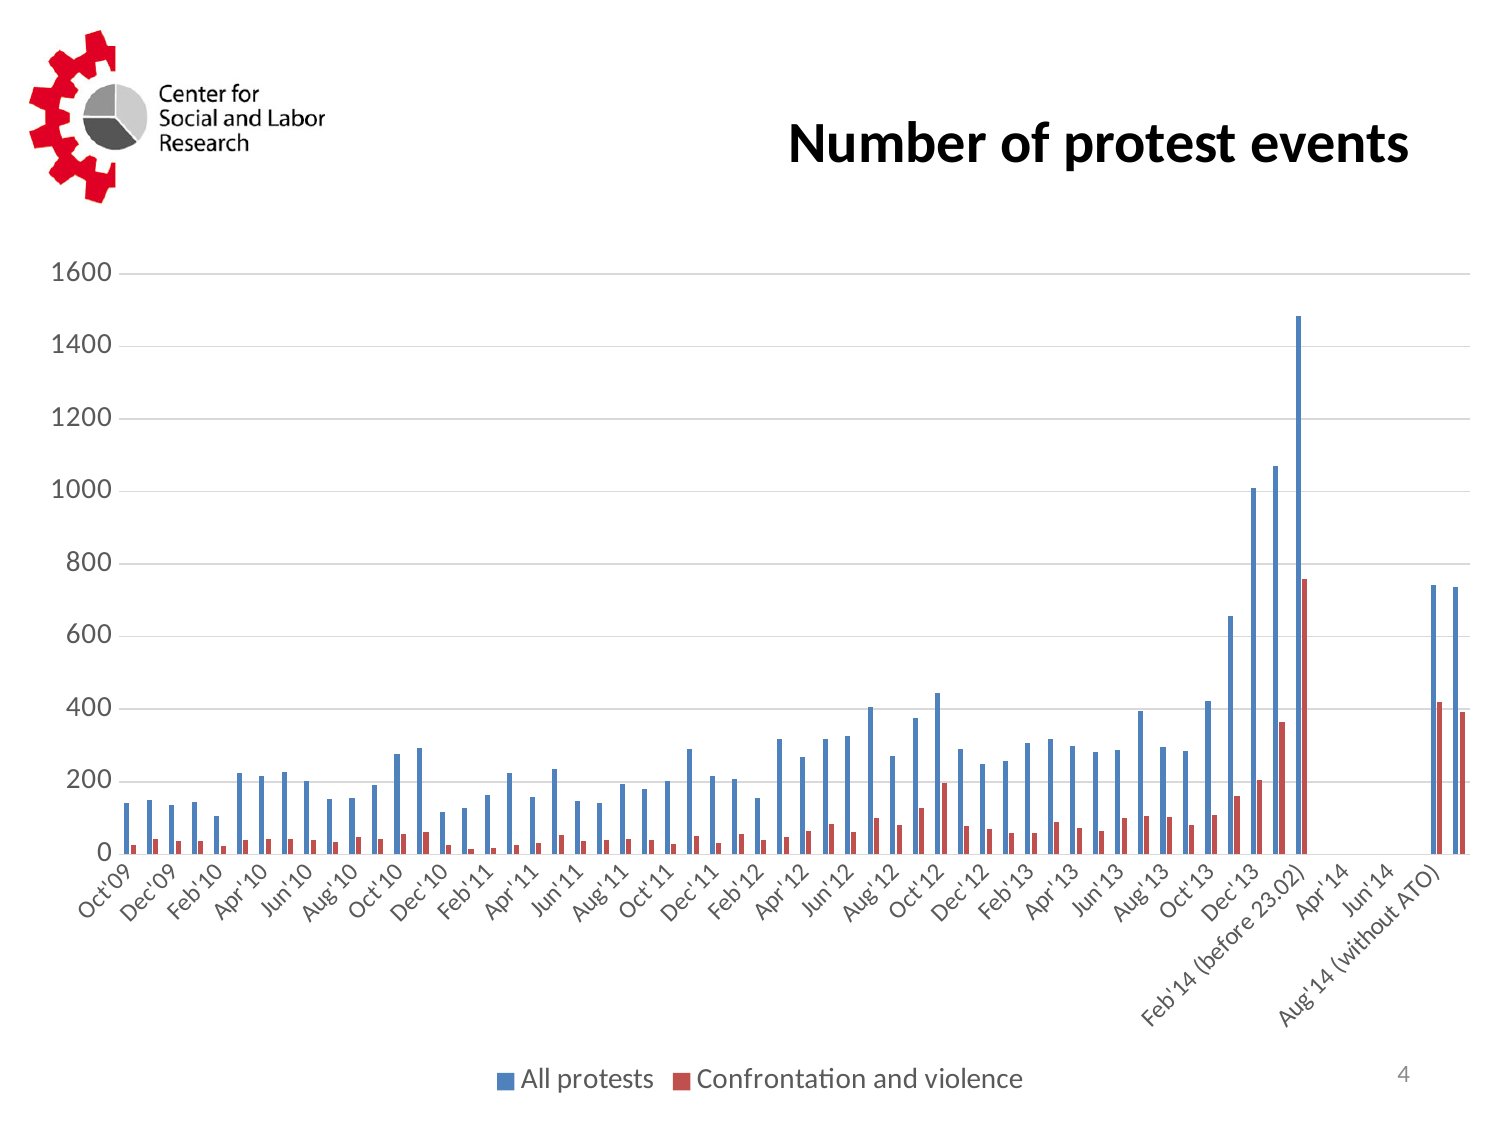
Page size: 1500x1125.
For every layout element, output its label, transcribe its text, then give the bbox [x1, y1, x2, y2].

title Number of protest events [395, 45, 1425, 233]
picture [29, 30, 326, 204]
chart [20, 241, 1500, 1103]
